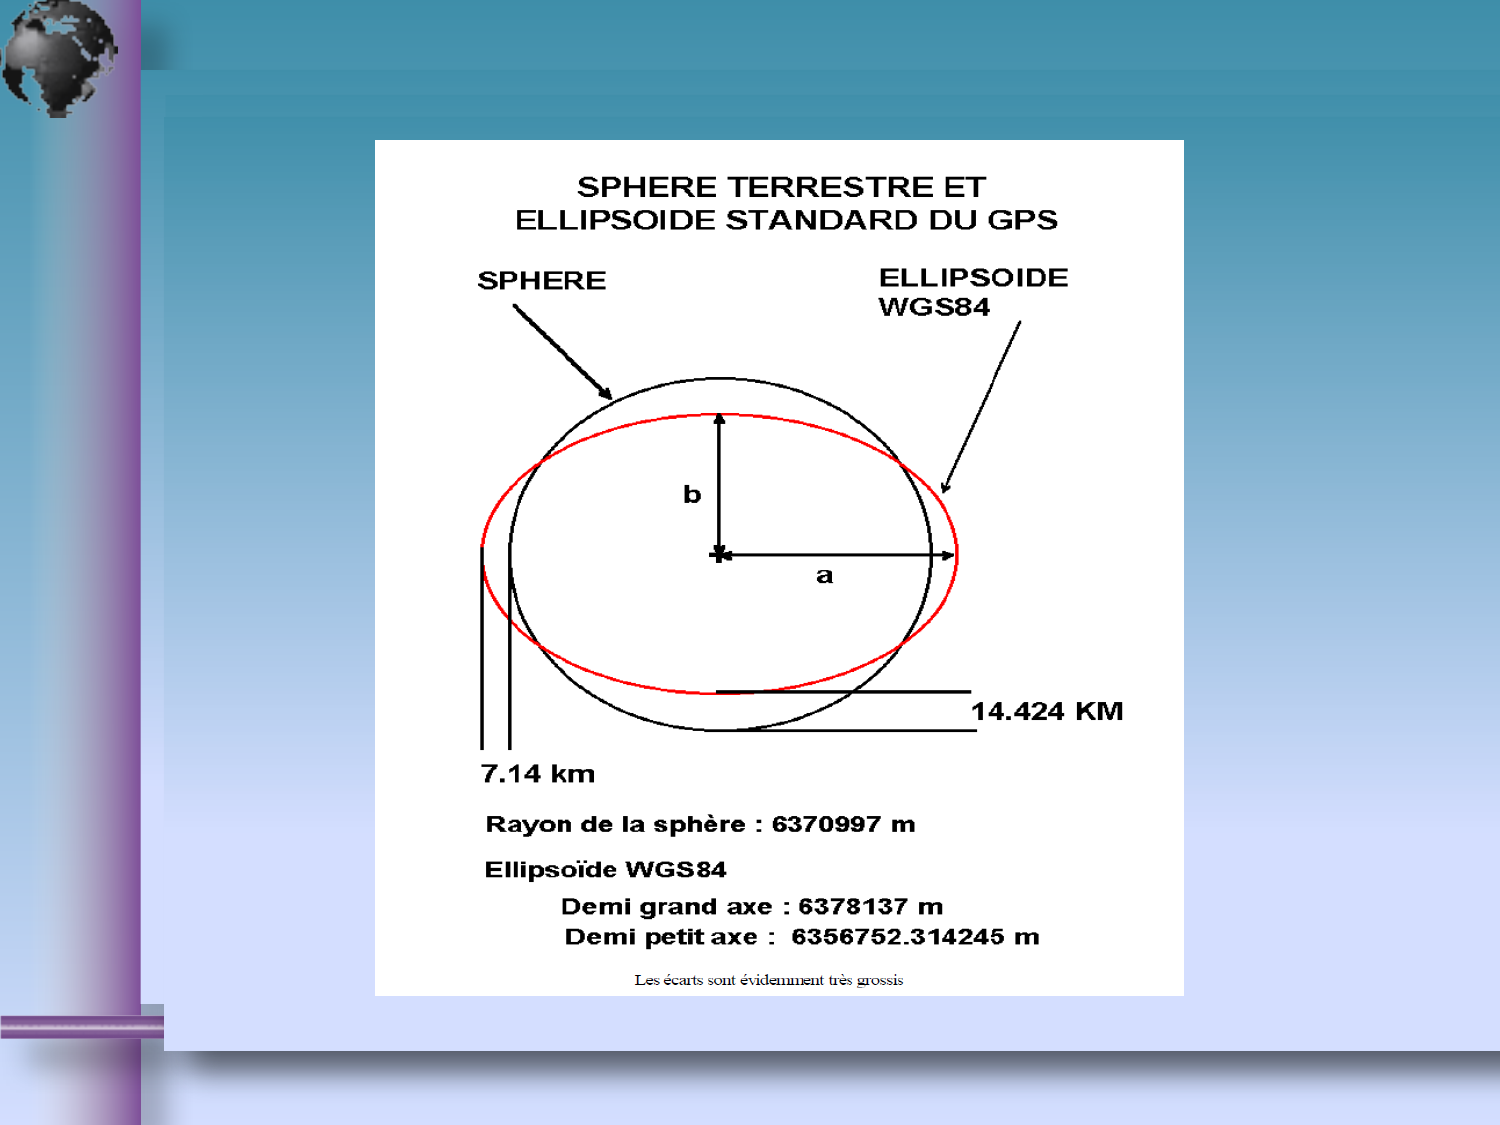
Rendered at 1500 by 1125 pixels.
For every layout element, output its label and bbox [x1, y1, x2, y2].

picture [140, 70, 1500, 1051]
